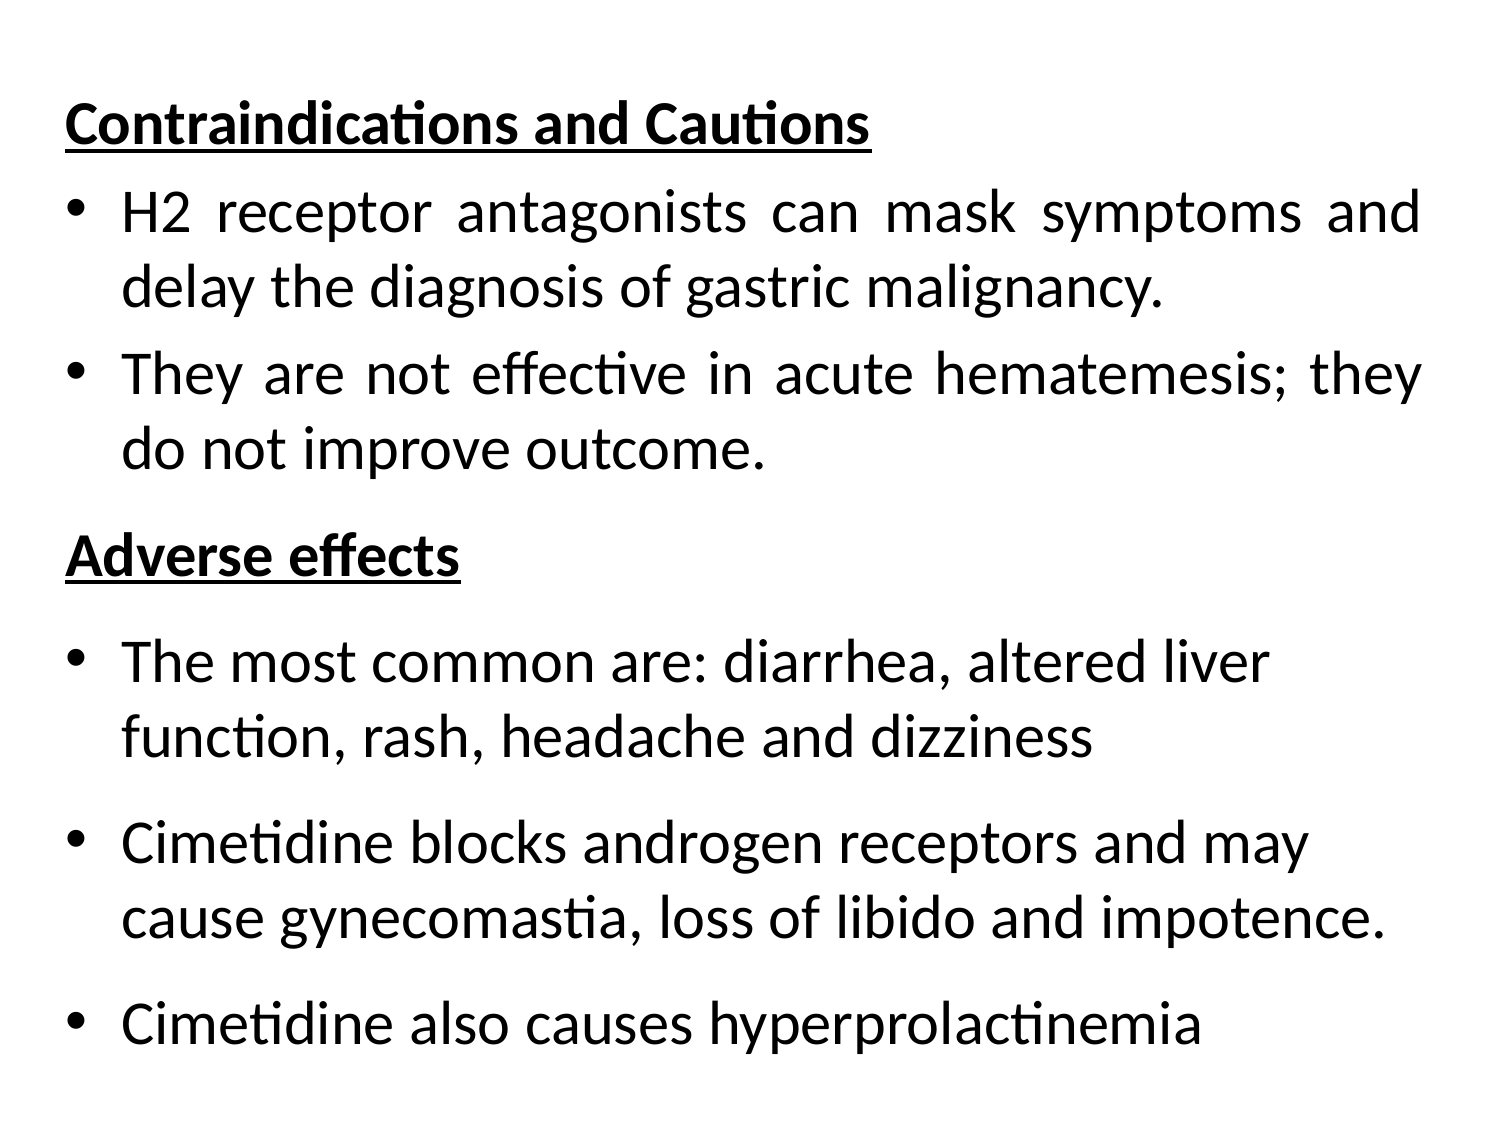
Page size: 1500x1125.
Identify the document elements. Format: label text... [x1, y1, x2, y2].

list Contraindications and Cautions H2 receptor antagonists can mask symptoms and delay the diagnosis of gastric malignancy. They are not effective in acute hematemesis; they do not improve outcome. Adverse effects The most common are: diarrhea, altered liver function, rash, headache and dizziness Cimetidine blocks androgen receptors and may cause gynecomastia, loss of libido and impotence. Cimetidine also causes hyperprolactinemia [50, 75, 1438, 1075]
